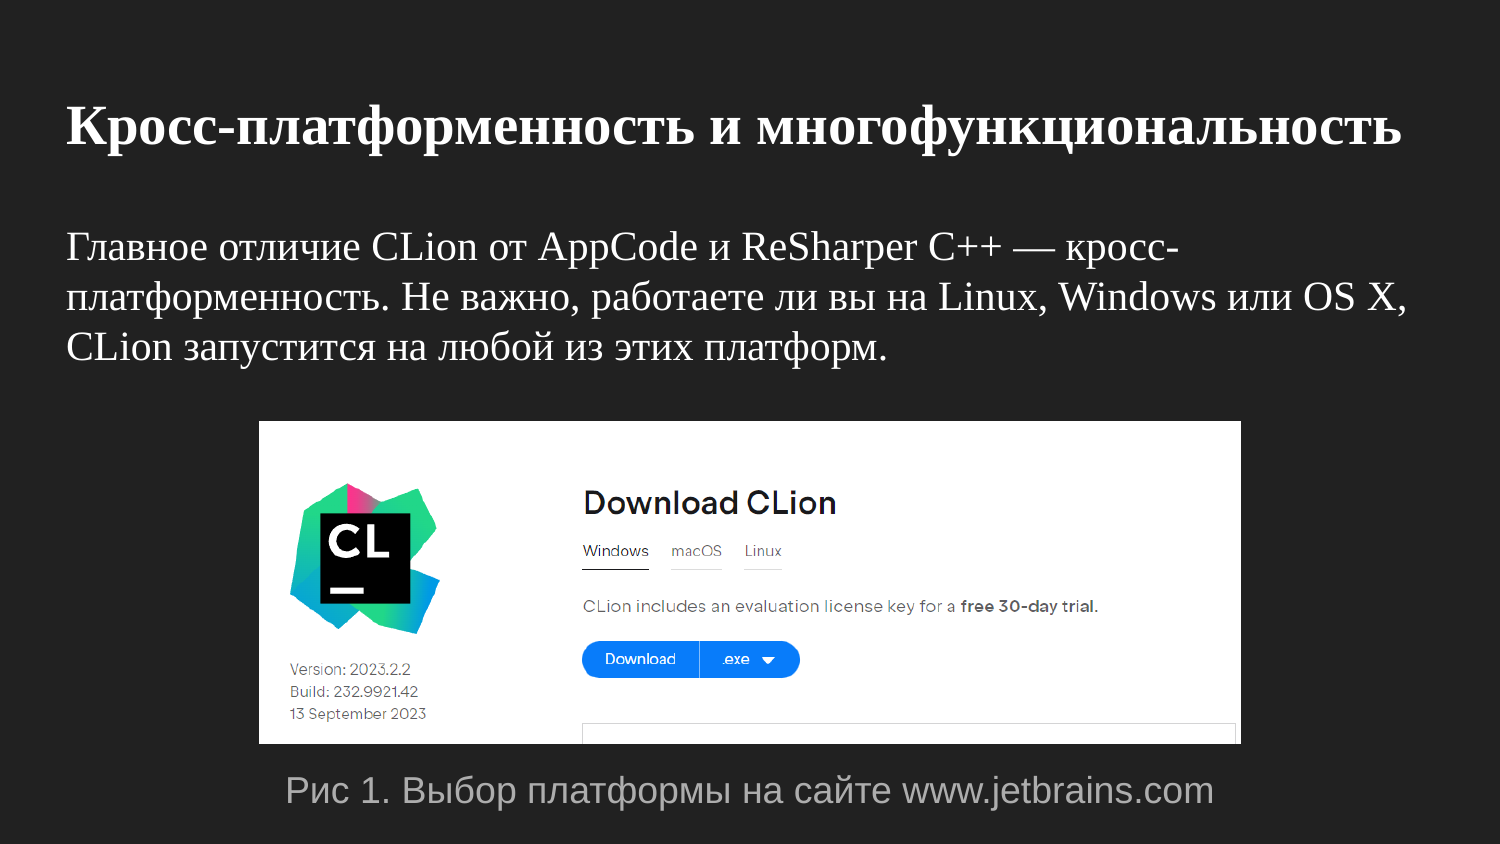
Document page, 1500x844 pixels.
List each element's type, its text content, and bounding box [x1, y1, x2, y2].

list Рис 1. Выбор платформы на сайте www.jetbrains.com [259, 751, 1241, 844]
title Кросс-платформенность и многофункциональность [51, 72, 1449, 167]
text_box Главное отличие CLion от AppCode и ReSharper C++ — кросс-платформенность. Не важно, работаете ли вы на Linux, Windows или OS X, CLion запустится на любой из этих платформ. [51, 203, 1444, 384]
picture [258, 421, 1242, 744]
